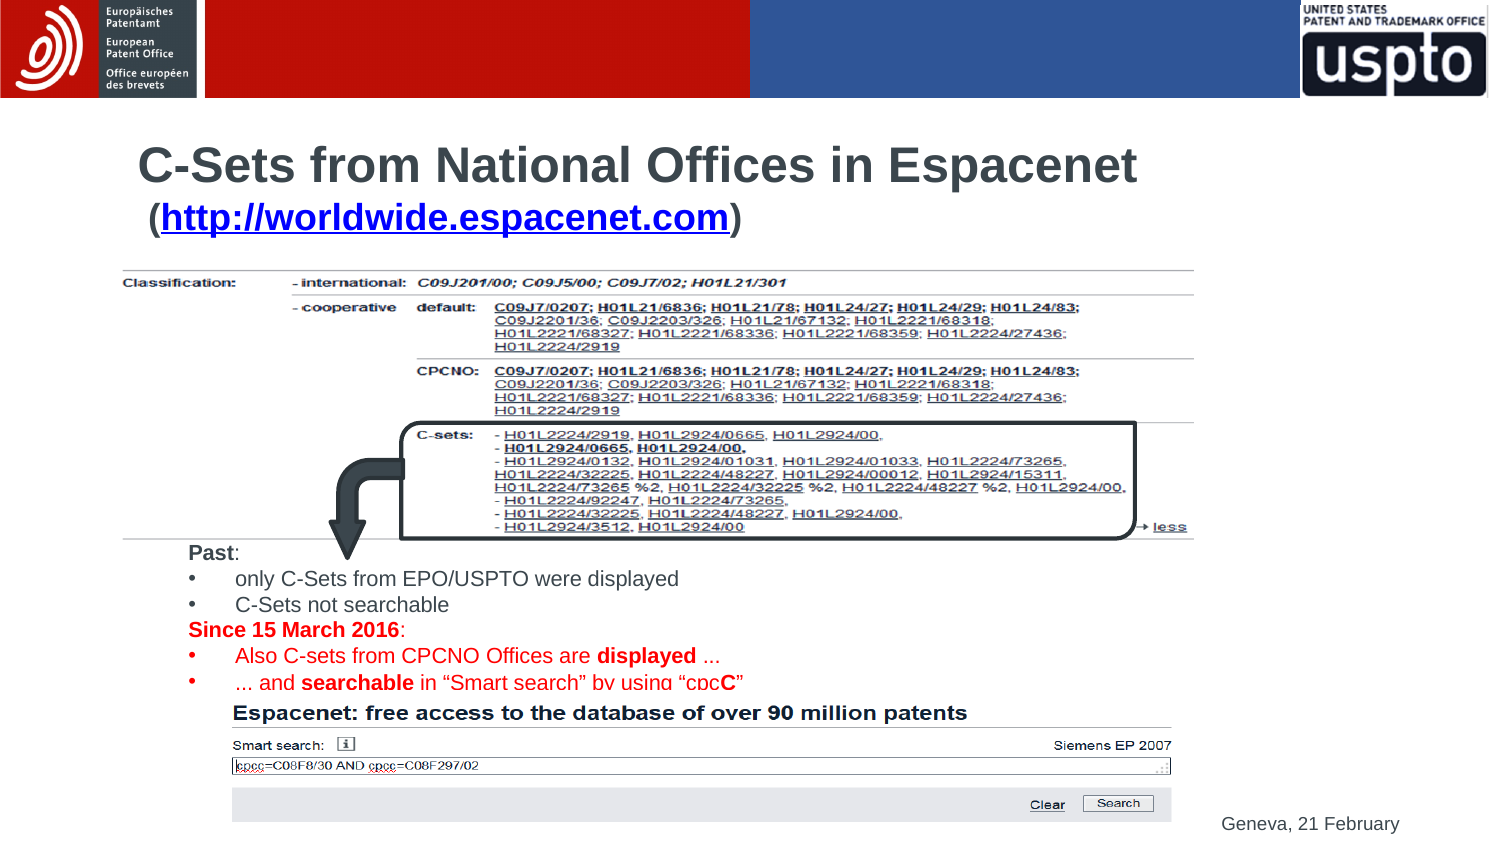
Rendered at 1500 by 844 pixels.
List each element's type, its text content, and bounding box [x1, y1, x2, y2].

text_box [343, 549, 352, 559]
text_box Past: only C-Sets from EPO/USPTO were displayed C-Sets not searchable [173, 531, 1500, 608]
picture [122, 267, 1194, 542]
picture [0, 0, 1489, 98]
picture [225, 690, 1182, 838]
list Geneva, 21 February 2017 [1186, 776, 1400, 837]
text_box C-Sets from National Offices in Espacenet (http://worldwide.espacenet.com) [122, 132, 1400, 238]
text_box Since 15 March 2016: Also C-sets from CPCNO Offices are displayed ... ... and searchable in “Smart search” by using “cpcC” [173, 608, 1500, 728]
